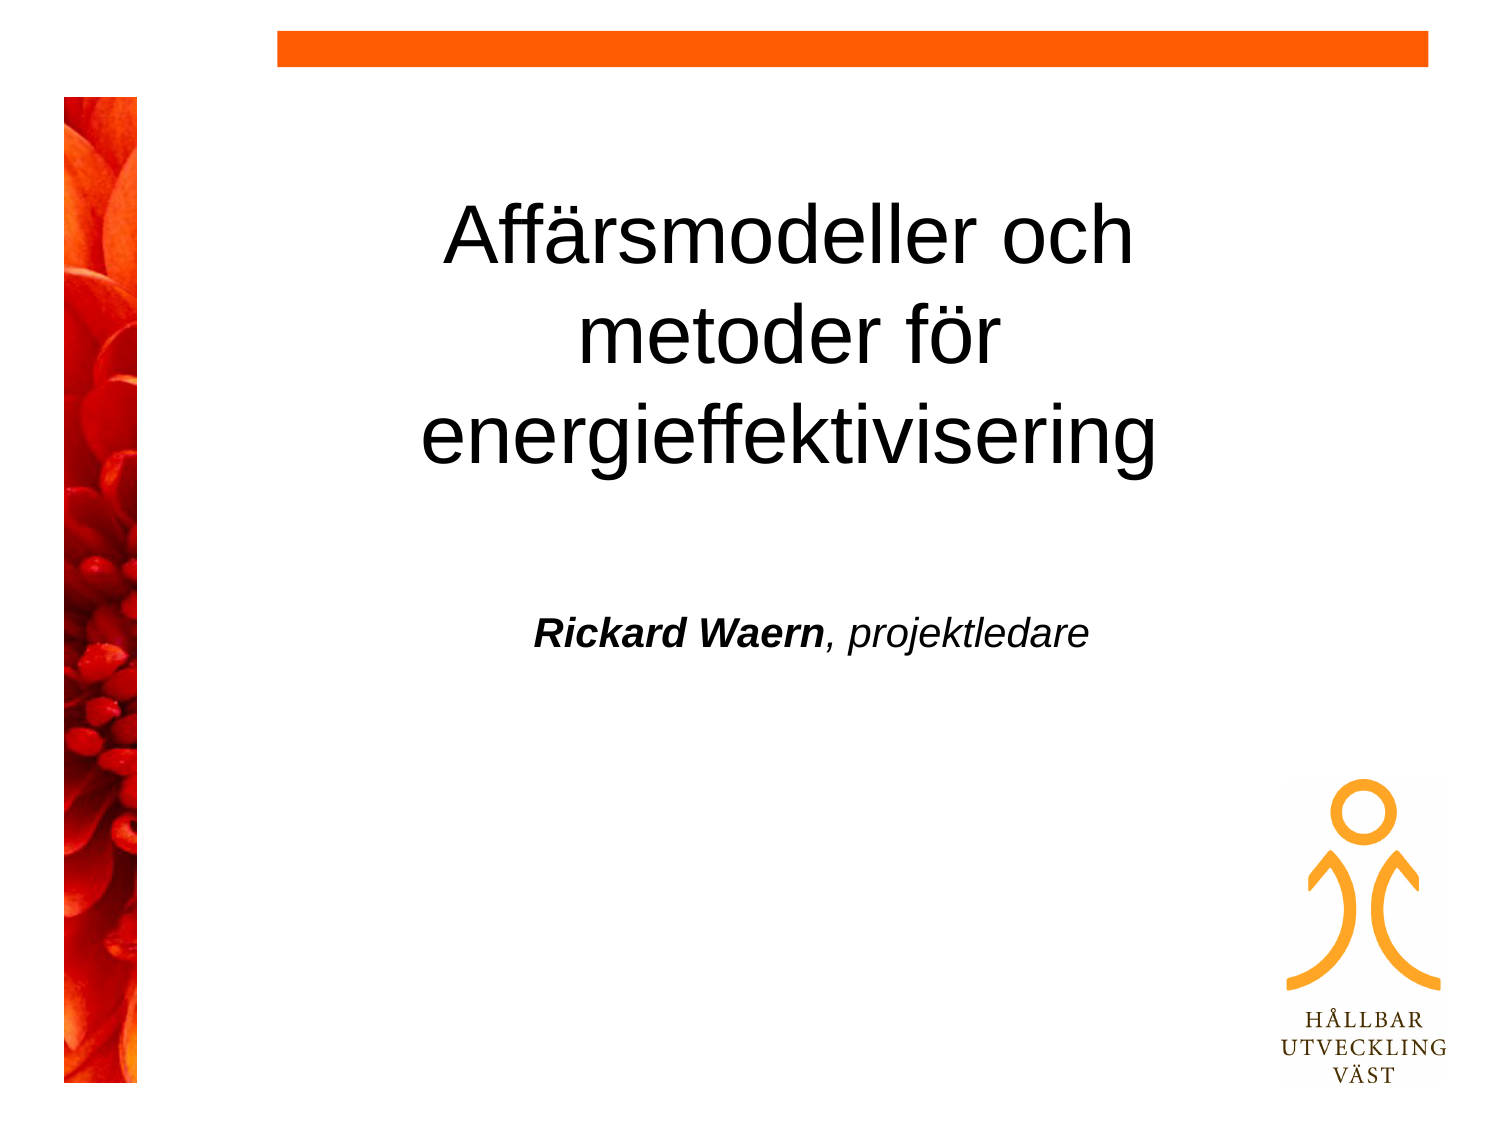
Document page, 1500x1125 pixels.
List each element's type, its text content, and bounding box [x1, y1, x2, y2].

title Affärsmodeller och metoder för energieffektivisering [274, 219, 1306, 492]
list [1281, 779, 1447, 1083]
picture [64, 97, 137, 1083]
list Rickard Waern, projektledare [336, 597, 1288, 787]
text_box [277, 30, 1429, 68]
